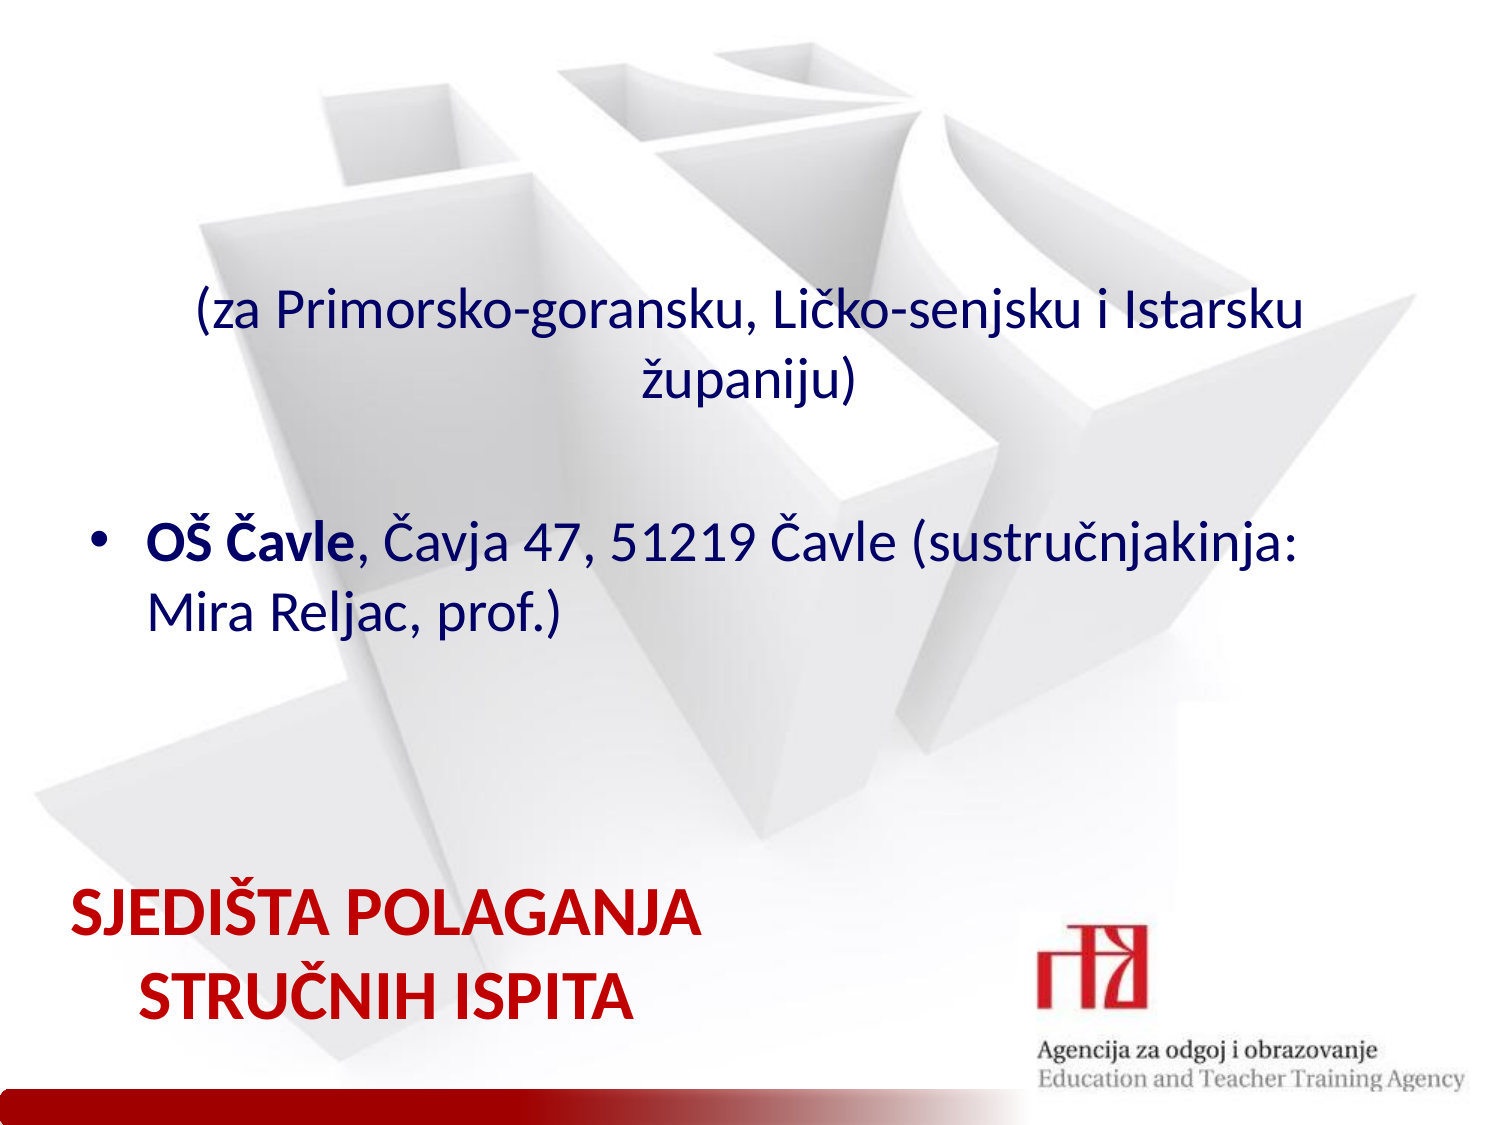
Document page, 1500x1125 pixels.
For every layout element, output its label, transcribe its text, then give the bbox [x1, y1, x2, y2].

title SJEDIŠTA POLAGANJA STRUČNIH ISPITA [23, 855, 750, 1043]
picture [5, 0, 1495, 1125]
list (za Primorsko-goransku, Ličko-senjsku i Istarsku županiju) OŠ Čavle, Čavja 47, 51219 Čavle (sustručnjakinja: Mira Reljac, prof.) [75, 262, 1425, 1005]
